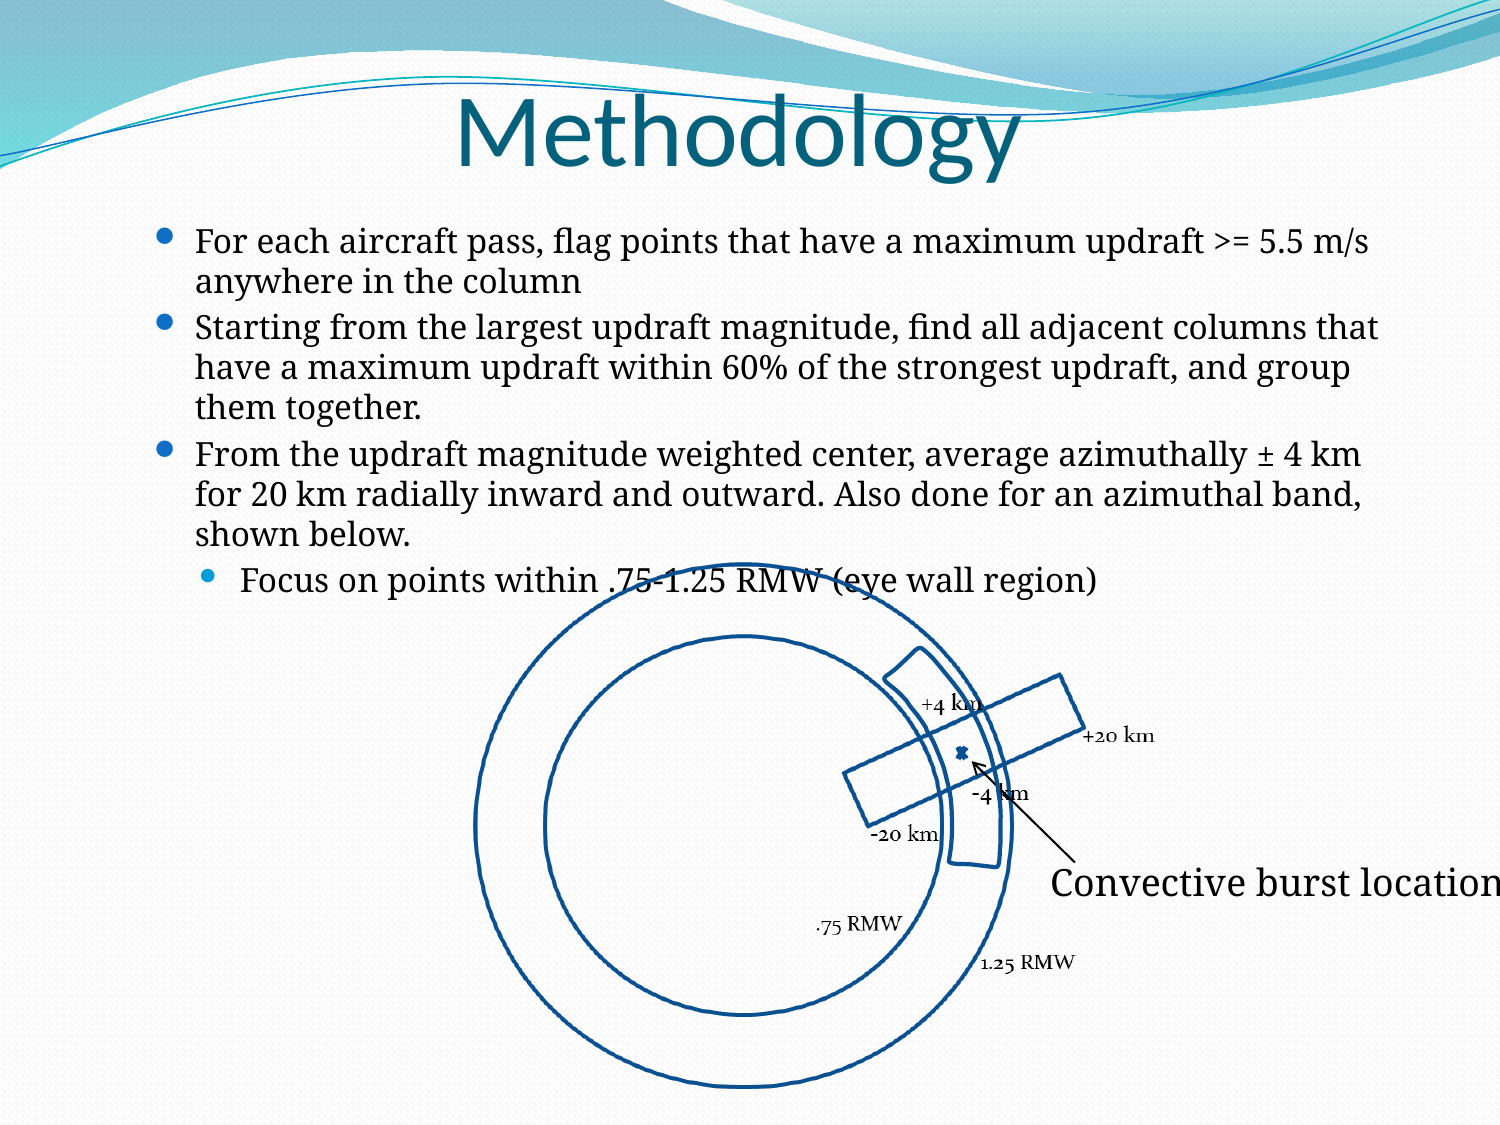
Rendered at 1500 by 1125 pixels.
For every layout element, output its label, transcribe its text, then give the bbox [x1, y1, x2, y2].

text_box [971, 760, 1076, 863]
text_box Convective burst location [1207, 851, 1500, 912]
list For each aircraft pass, flag points that have a maximum updraft >= 5.5 m/s anywhere in the column Starting from the largest updraft magnitude, find all adjacent columns that have a maximum updraft within 60% of the strongest updraft, and group them together. From the updraft magnitude weighted center, average azimuthally ± 4 km for 20 km radially inward and outward. Also done for an azimuthal band, shown below. Focus on points within .75-1.25 RMW (eye wall region) [75, 212, 1425, 933]
title Methodology [75, 0, 1425, 188]
picture [472, 562, 1202, 1089]
